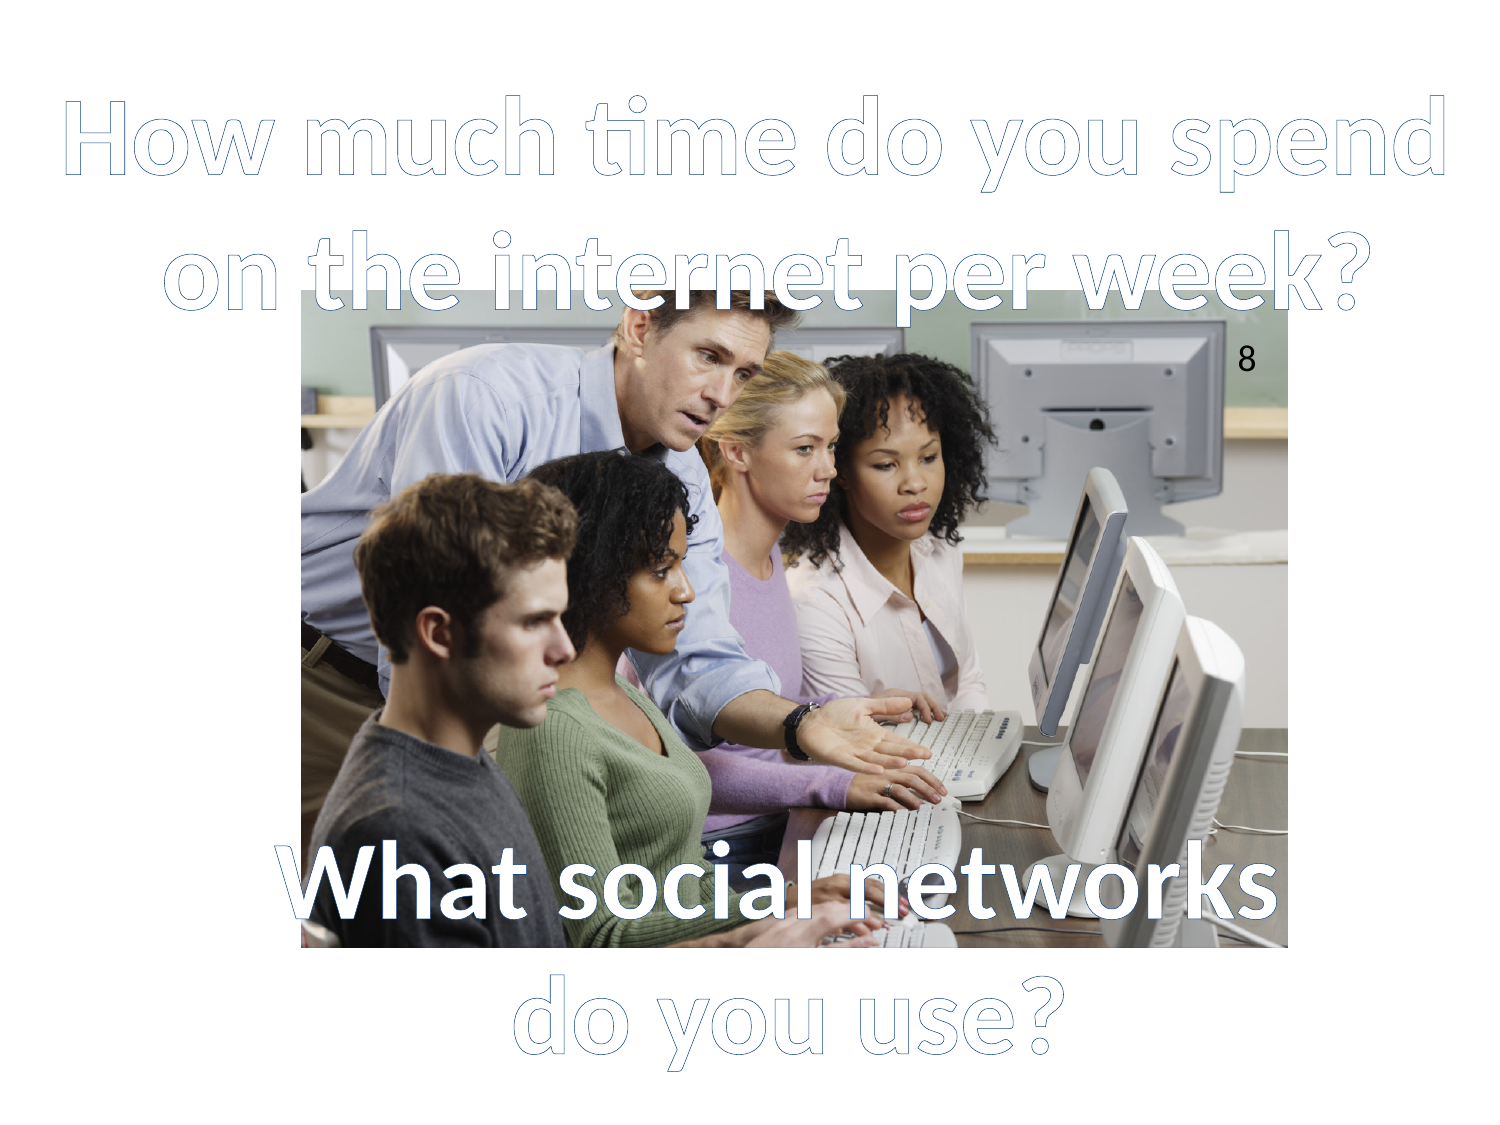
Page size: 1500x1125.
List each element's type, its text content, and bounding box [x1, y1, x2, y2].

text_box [300, 290, 1288, 949]
text_box How much time do you spend on the internet per week? [44, 54, 1493, 340]
text_box What social networks do you use? [258, 798, 1322, 1084]
